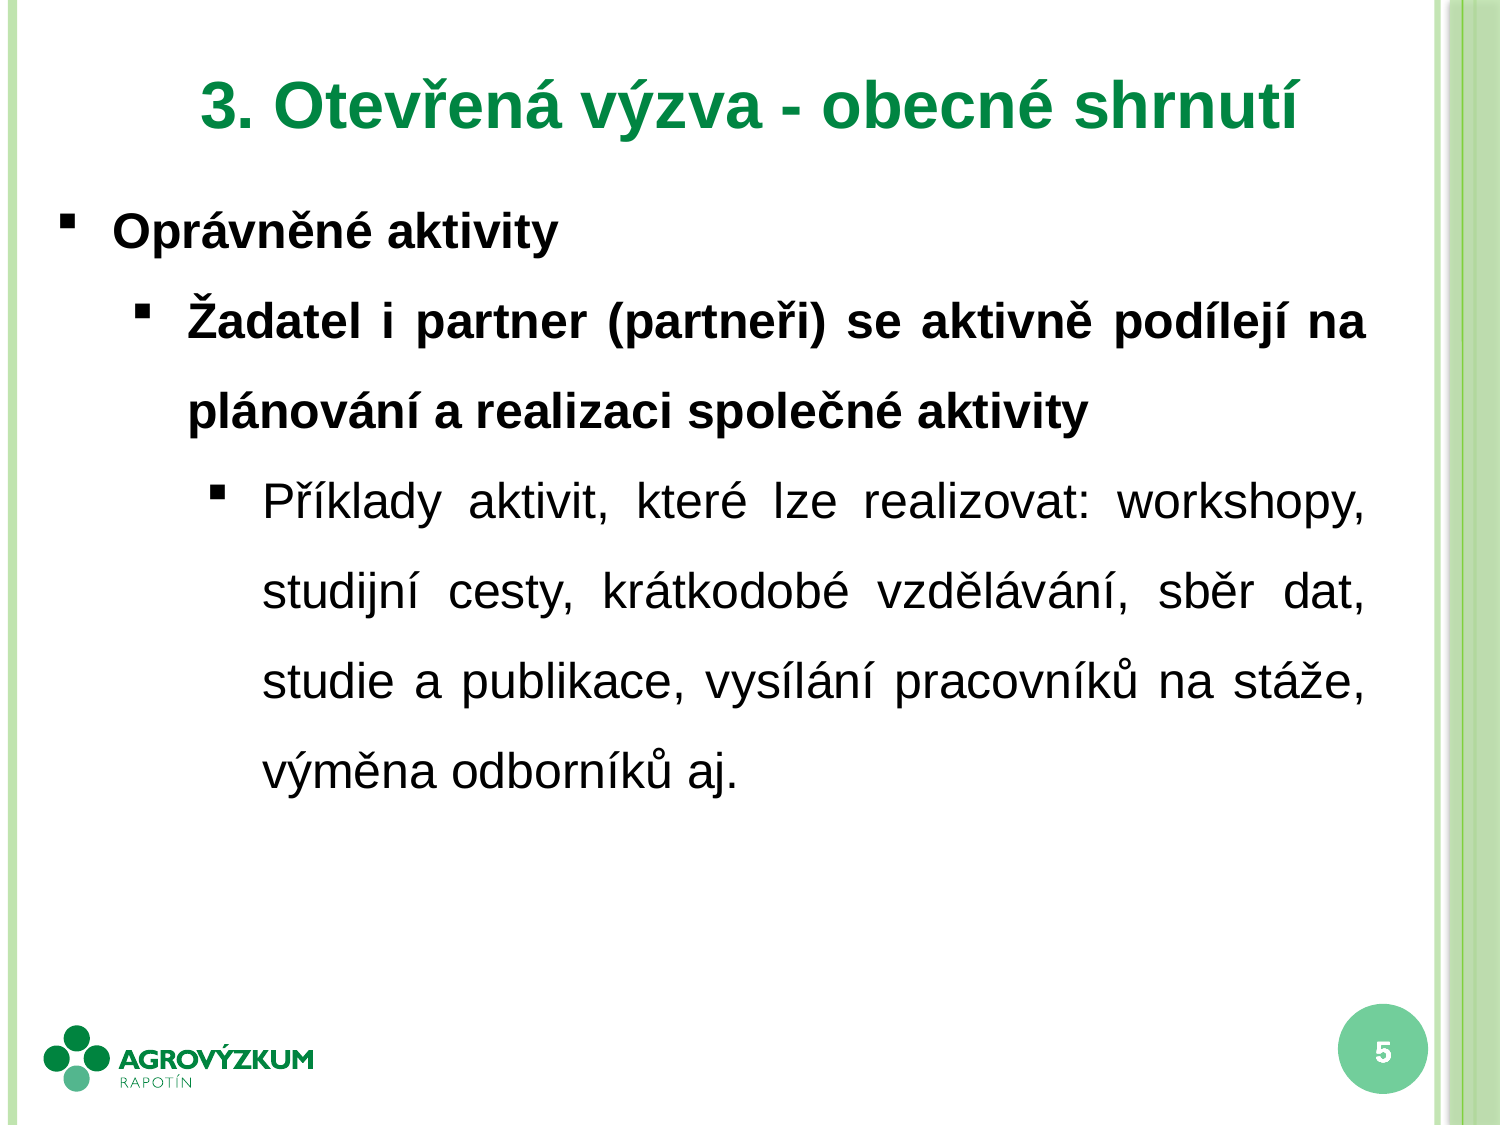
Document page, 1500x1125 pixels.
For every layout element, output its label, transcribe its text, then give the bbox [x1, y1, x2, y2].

text_box 5 [1333, 1008, 1434, 1094]
text_box Oprávněné aktivity Žadatel i partner (partneři) se aktivně podílejí na plánování a realizaci společné aktivity Příklady aktivit, které lze realizovat: workshopy, studijní cesty, krátkodobé vzdělávání, sběr dat, studie a publikace, vysílání pracovníků na stáže, výměna odborníků aj. [41, 160, 1382, 896]
text_box 3. Otevřená výzva - obecné shrnutí [0, 54, 1500, 150]
